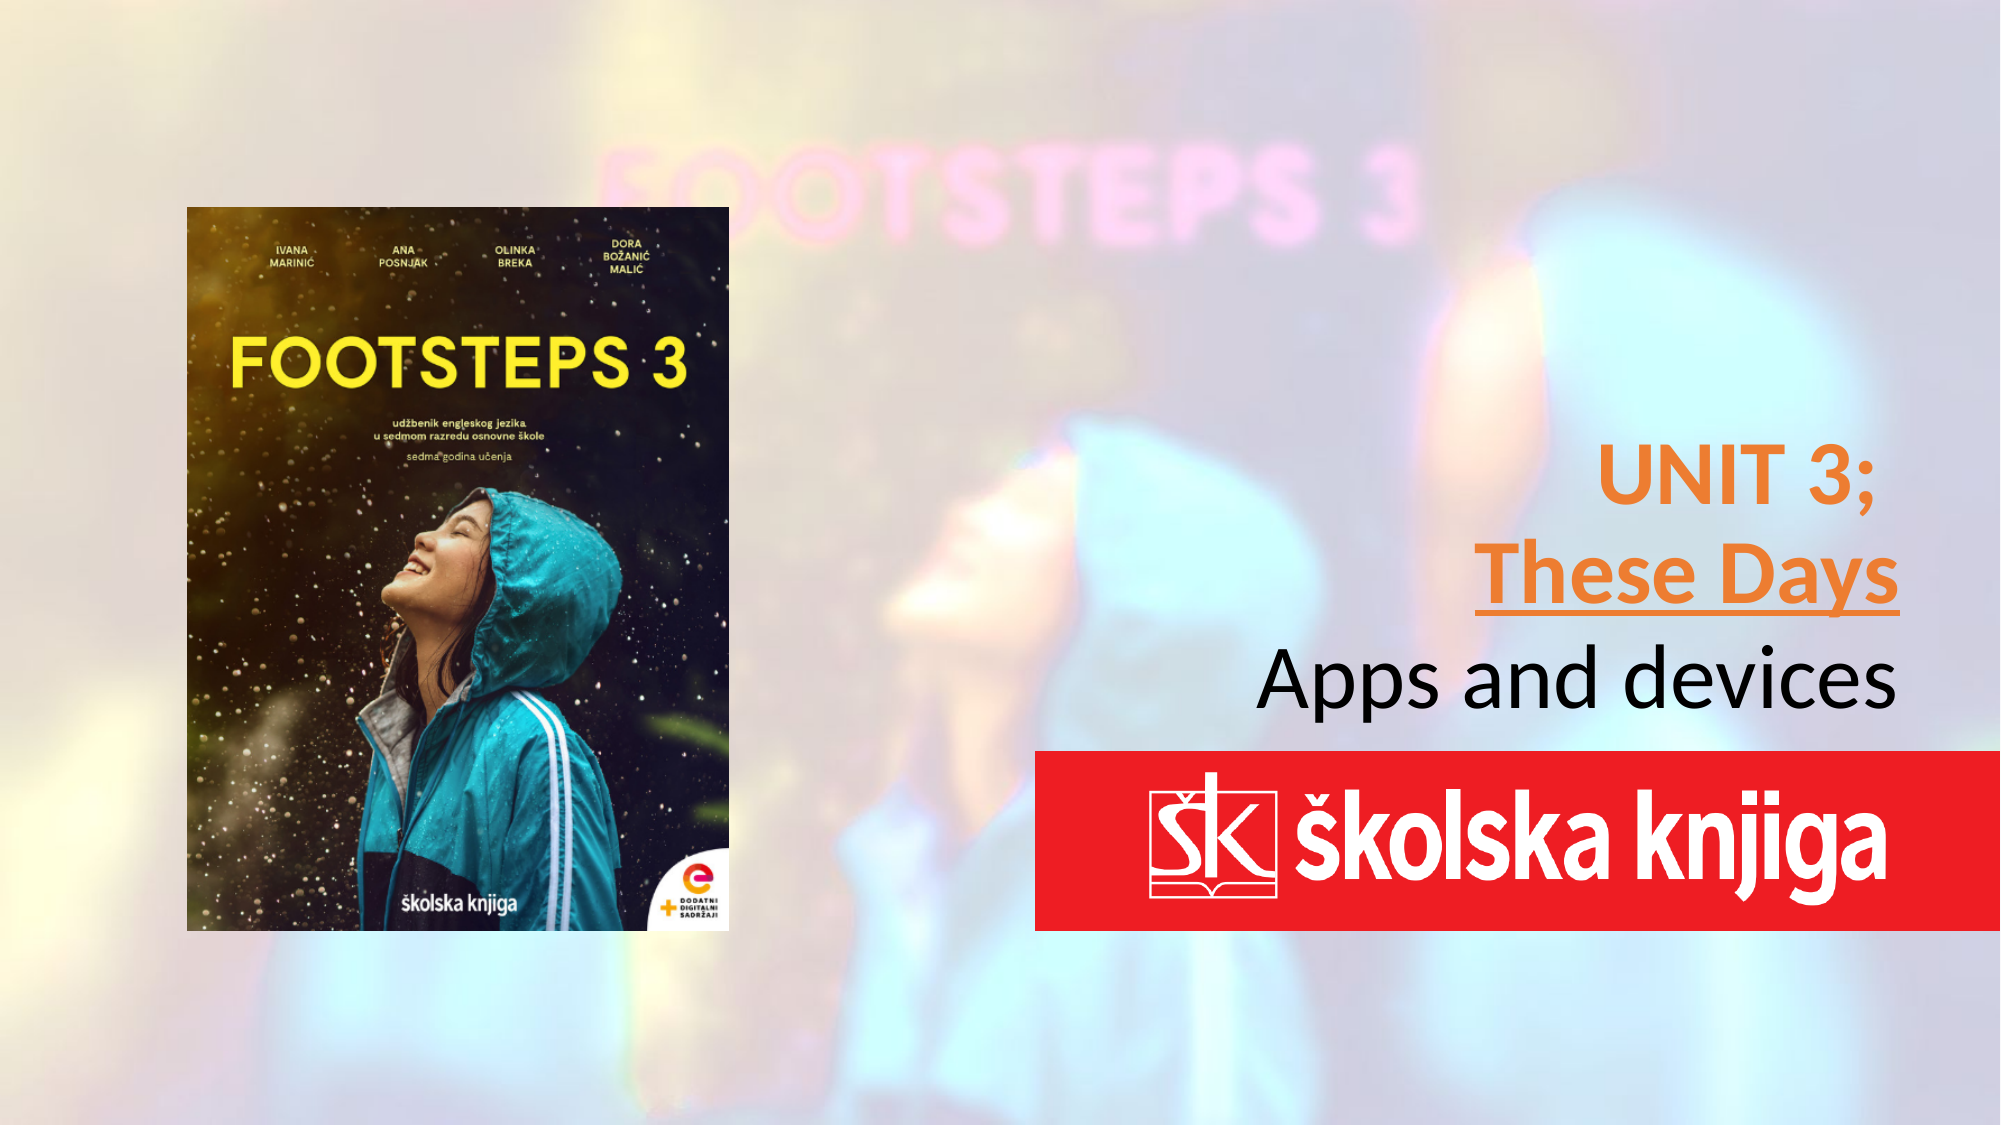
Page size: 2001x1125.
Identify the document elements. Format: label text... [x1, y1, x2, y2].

title UNIT 3; These Days [729, 239, 1915, 632]
picture [0, 0, 2001, 1125]
subtitle Apps and devices [870, 542, 1915, 815]
